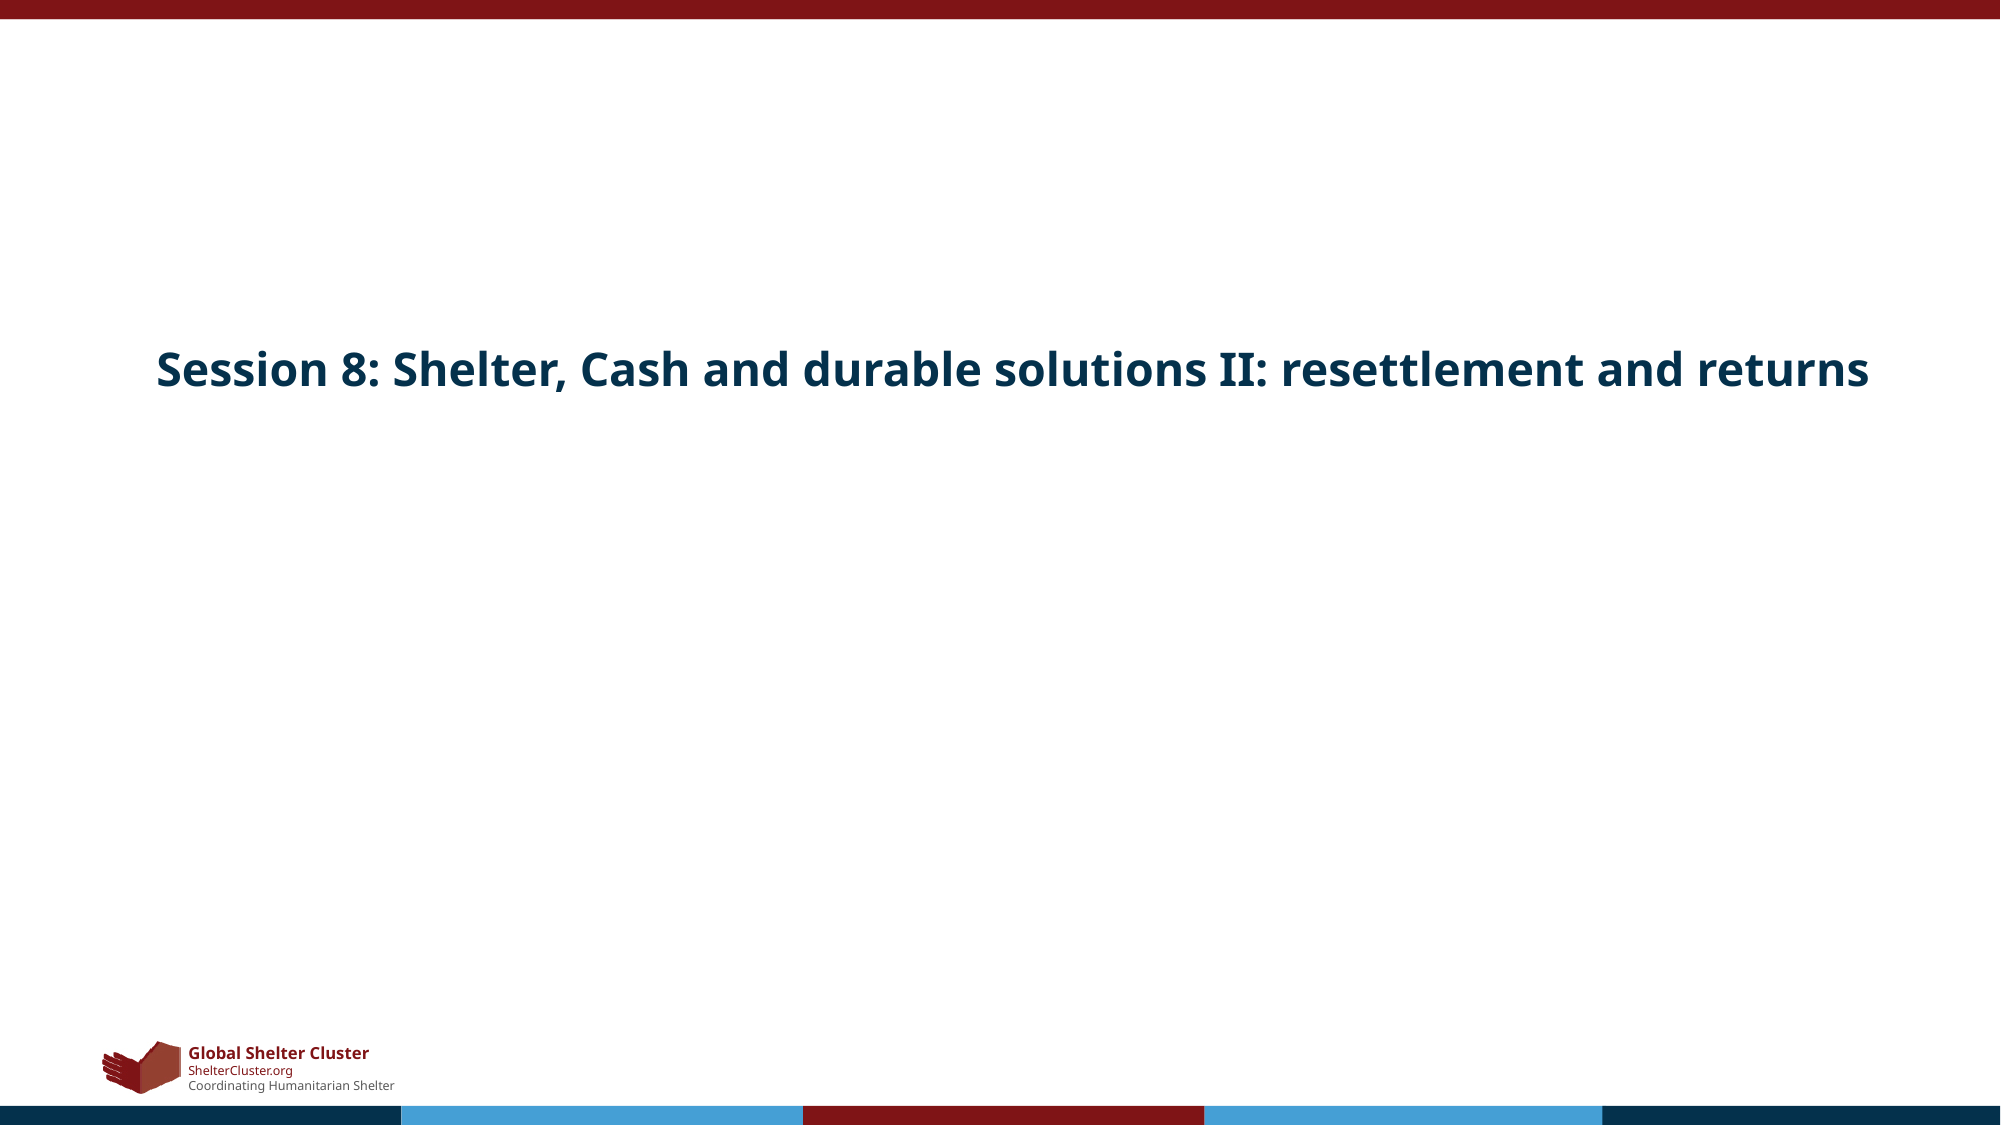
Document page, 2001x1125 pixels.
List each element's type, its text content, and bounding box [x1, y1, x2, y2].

title Session 8: Shelter, Cash and durable solutions II: resettlement and returns [132, 302, 1895, 544]
picture [102, 1041, 181, 1094]
